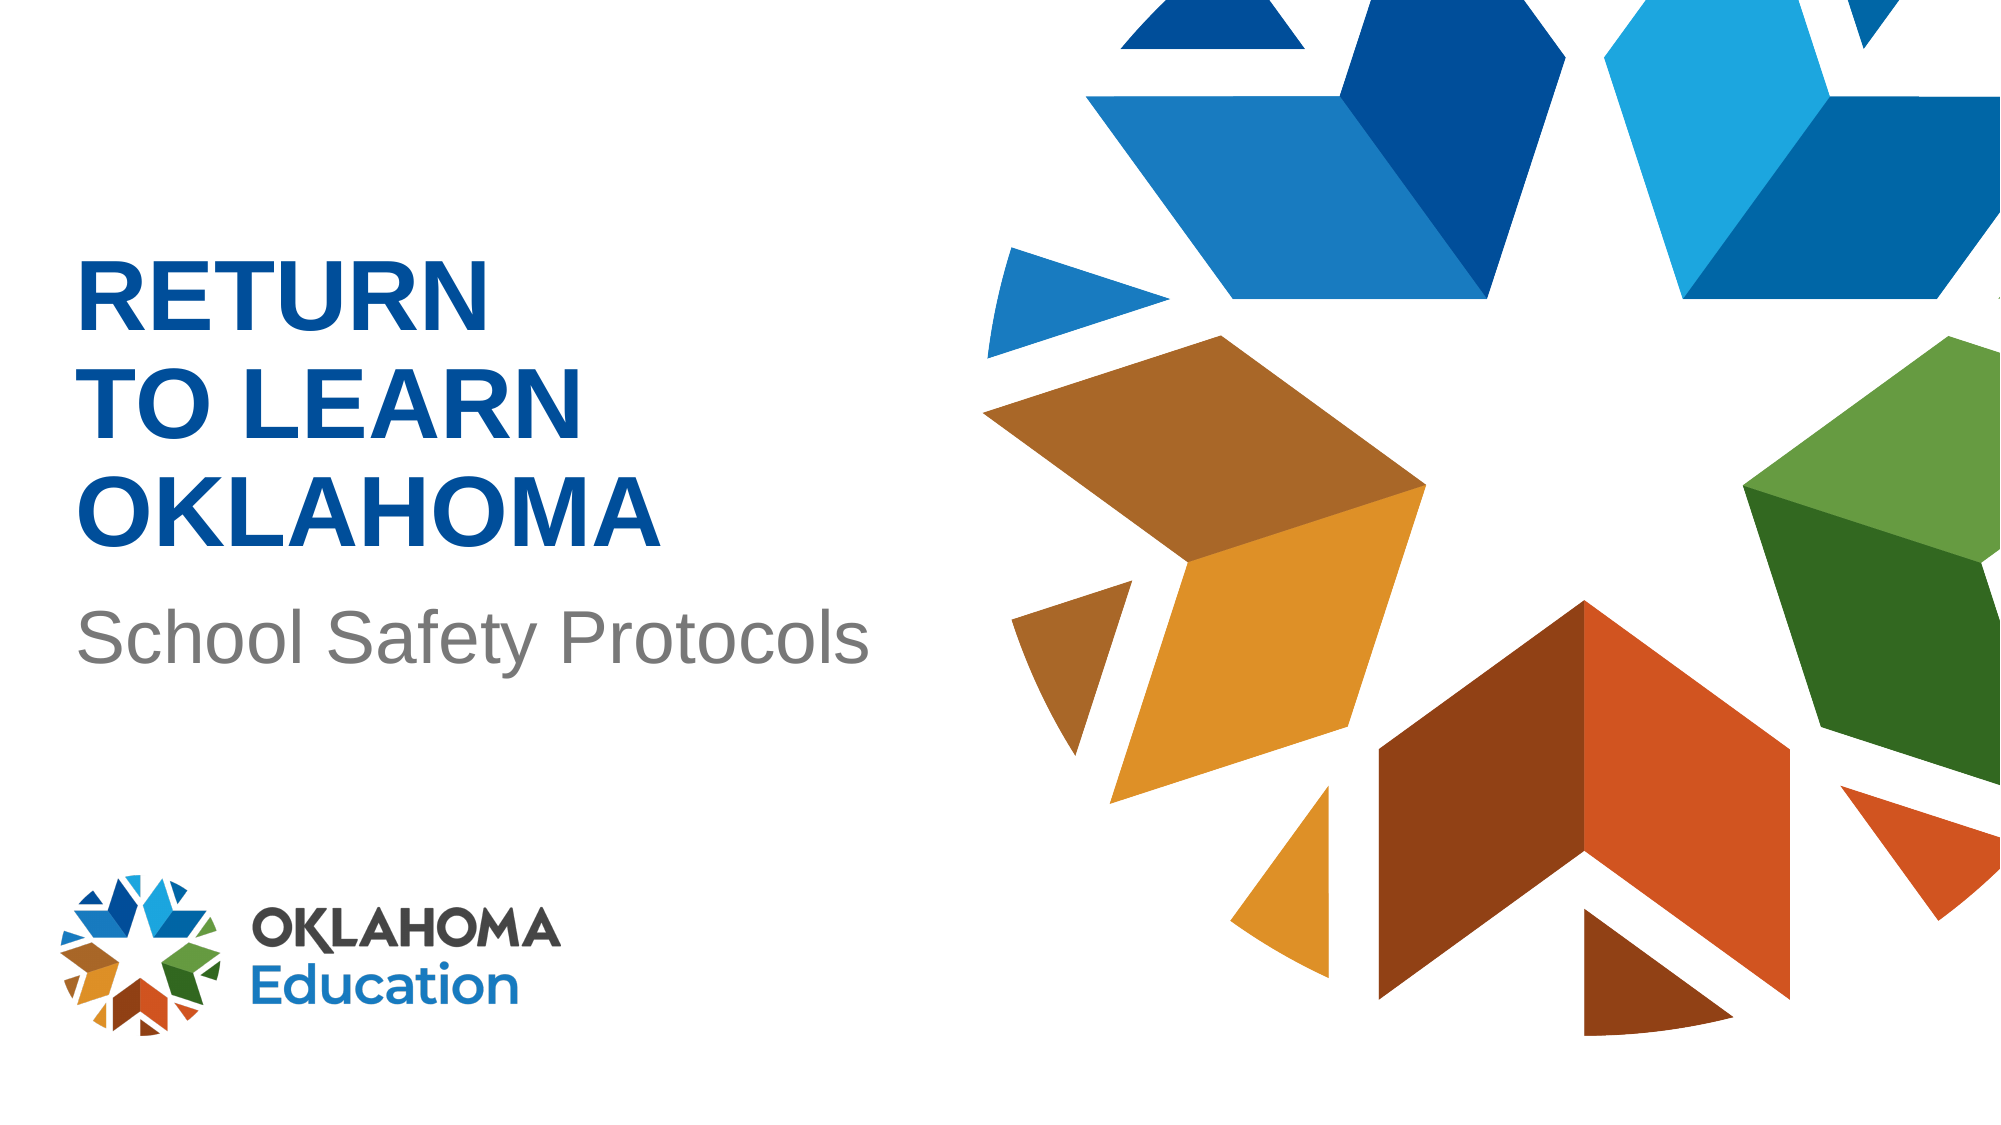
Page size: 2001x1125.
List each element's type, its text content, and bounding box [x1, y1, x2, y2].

picture [982, 0, 2000, 1036]
subtitle School Safety Protocols [60, 590, 982, 760]
picture [60, 875, 561, 1036]
title RETURN TO LEARN OKLAHOMA [60, 184, 982, 576]
